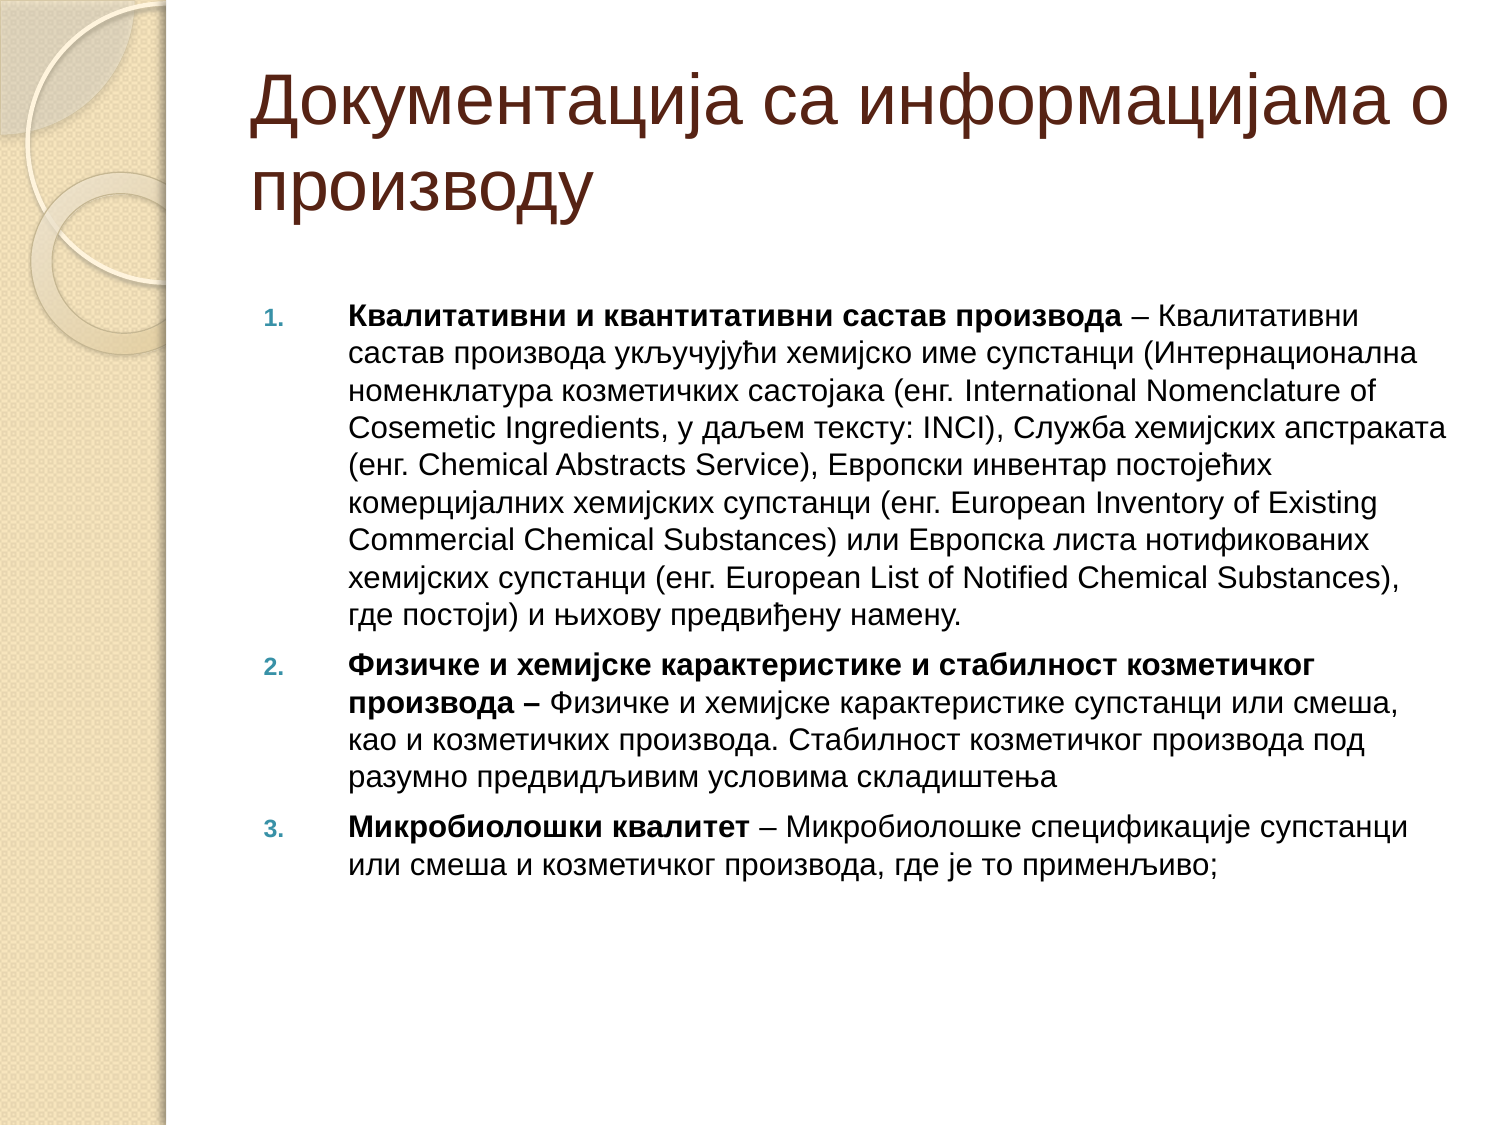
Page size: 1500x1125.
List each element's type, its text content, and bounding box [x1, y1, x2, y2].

list Квалитативни и квантитативни састав производа – Квалитативни састав производа укључујући хемијско име супстанци (Интернационална номенклатура козметичких састојака (енг. International Nomenclature of Cosemetic Ingredients, у даљем тексту: INCI), Служба хемијских апстраката (енг. Chemical Abstracts Service), Европски инвентар постојећих комерцијалних хемијских супстанци (енг. European Inventory of Existing Commercial Chemical Substances) или Европска листа нотификованих хемијских супстанци (енг. European List of Notified Chemical Substances), где постоји) и њихову предвиђену намену. Физичке и хемијске карактеристике и стабилност козметичког производа – Физичке и хемијске карактеристике супстанци или смеша, као и козметичких производа. Стабилност козметичког производа под разумно предвидљивим условима складиштења Микробиолошки квалитет – Микробиолошке спецификације супстанци или смеша и козметичког производа, где је то применљиво; [235, 237, 1466, 1071]
title Документација са информацијама о производу [235, 45, 1466, 233]
